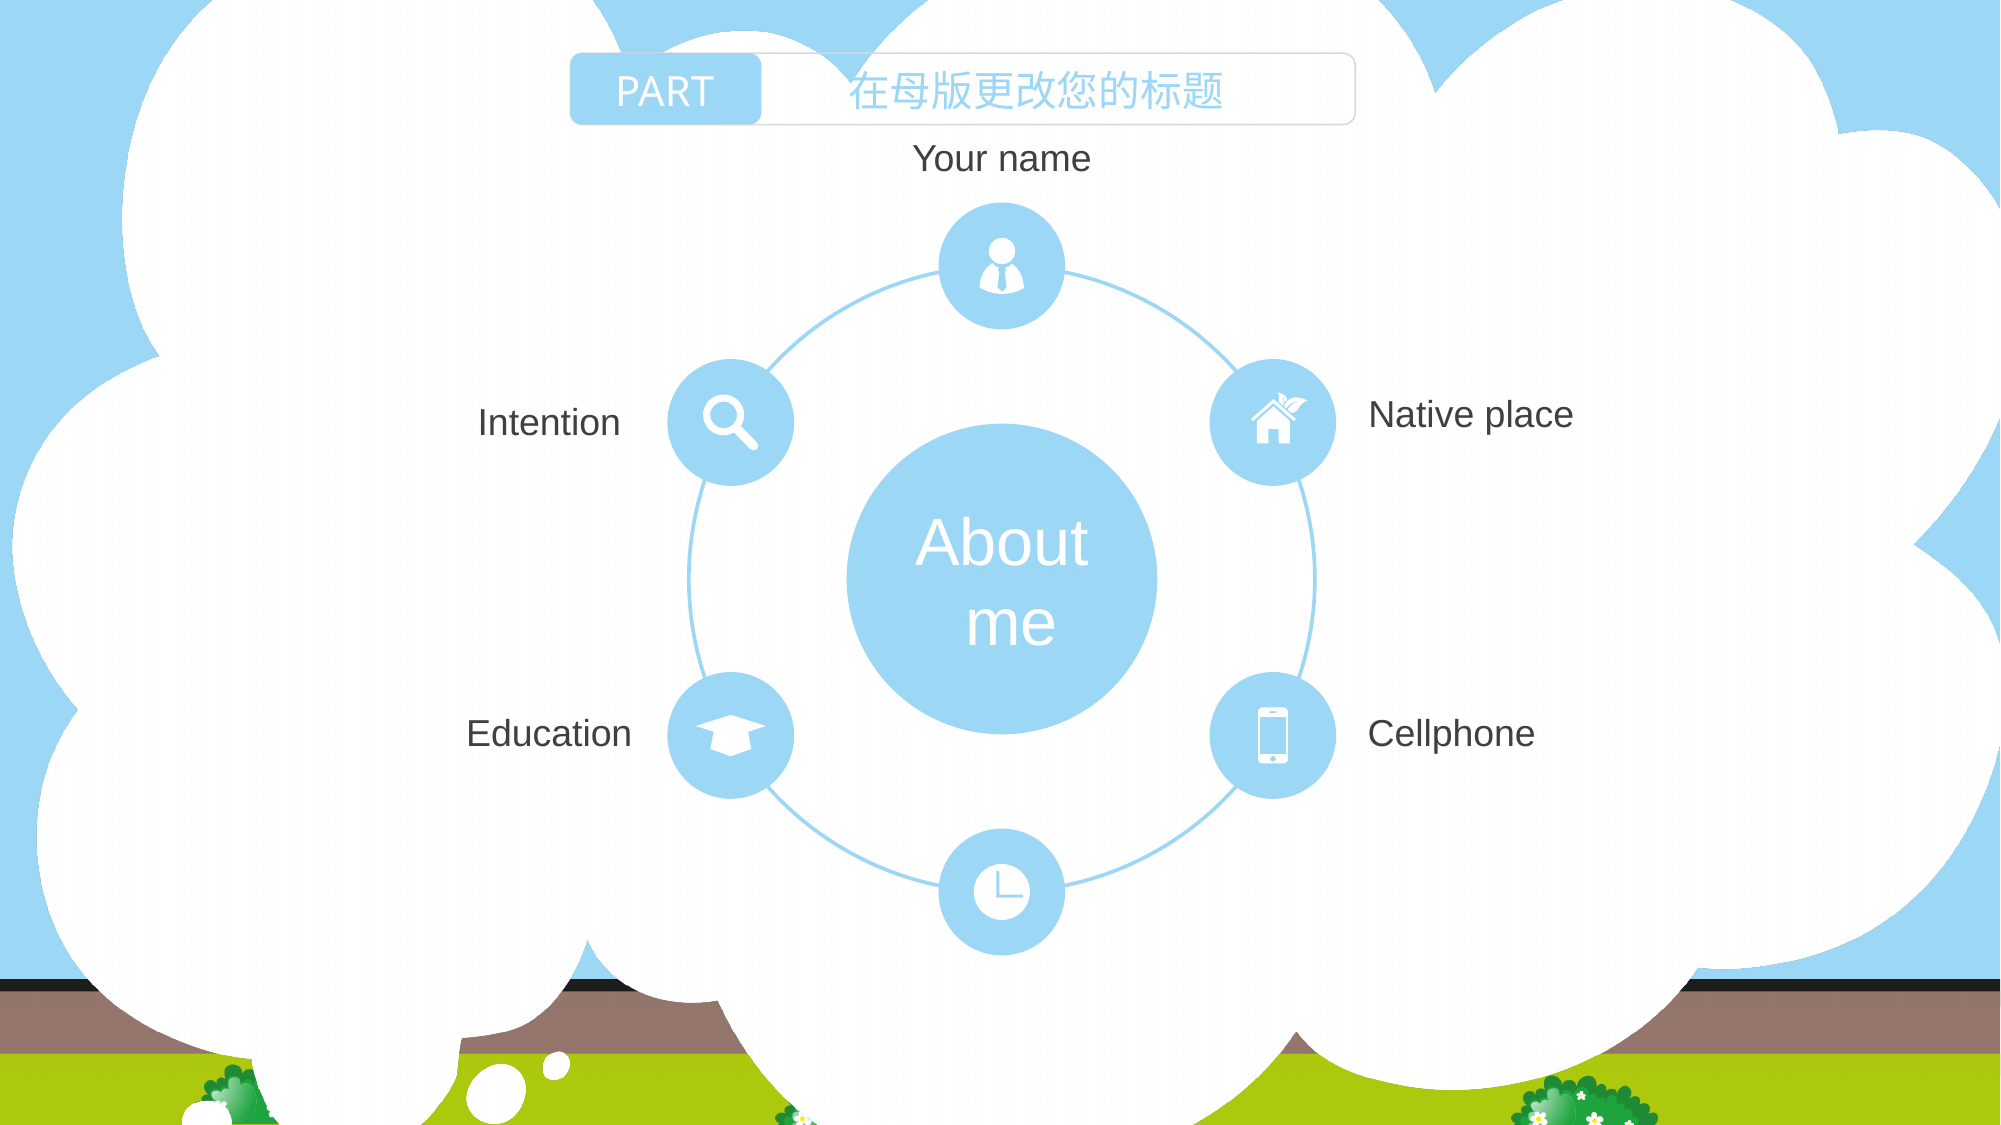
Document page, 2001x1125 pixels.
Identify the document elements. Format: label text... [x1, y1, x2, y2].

text_box [666, 358, 796, 487]
text_box [687, 271, 1316, 887]
text_box [695, 714, 767, 757]
picture [0, 0, 2001, 1125]
text_box Your name [848, 110, 1156, 203]
text_box [1258, 707, 1288, 764]
text_box [702, 393, 760, 452]
text_box [1208, 670, 1335, 800]
text_box Intention [433, 364, 666, 476]
text_box [666, 670, 796, 800]
text_box [979, 237, 1024, 294]
text_box About me [845, 422, 1159, 736]
text_box Native place [1335, 364, 1607, 461]
text_box [972, 862, 1032, 921]
text_box Cellphone [1335, 678, 1568, 785]
text_box [937, 203, 1067, 331]
text_box [1208, 358, 1335, 487]
text_box Education [433, 678, 666, 785]
text_box [937, 827, 1067, 957]
text_box [1251, 392, 1308, 444]
